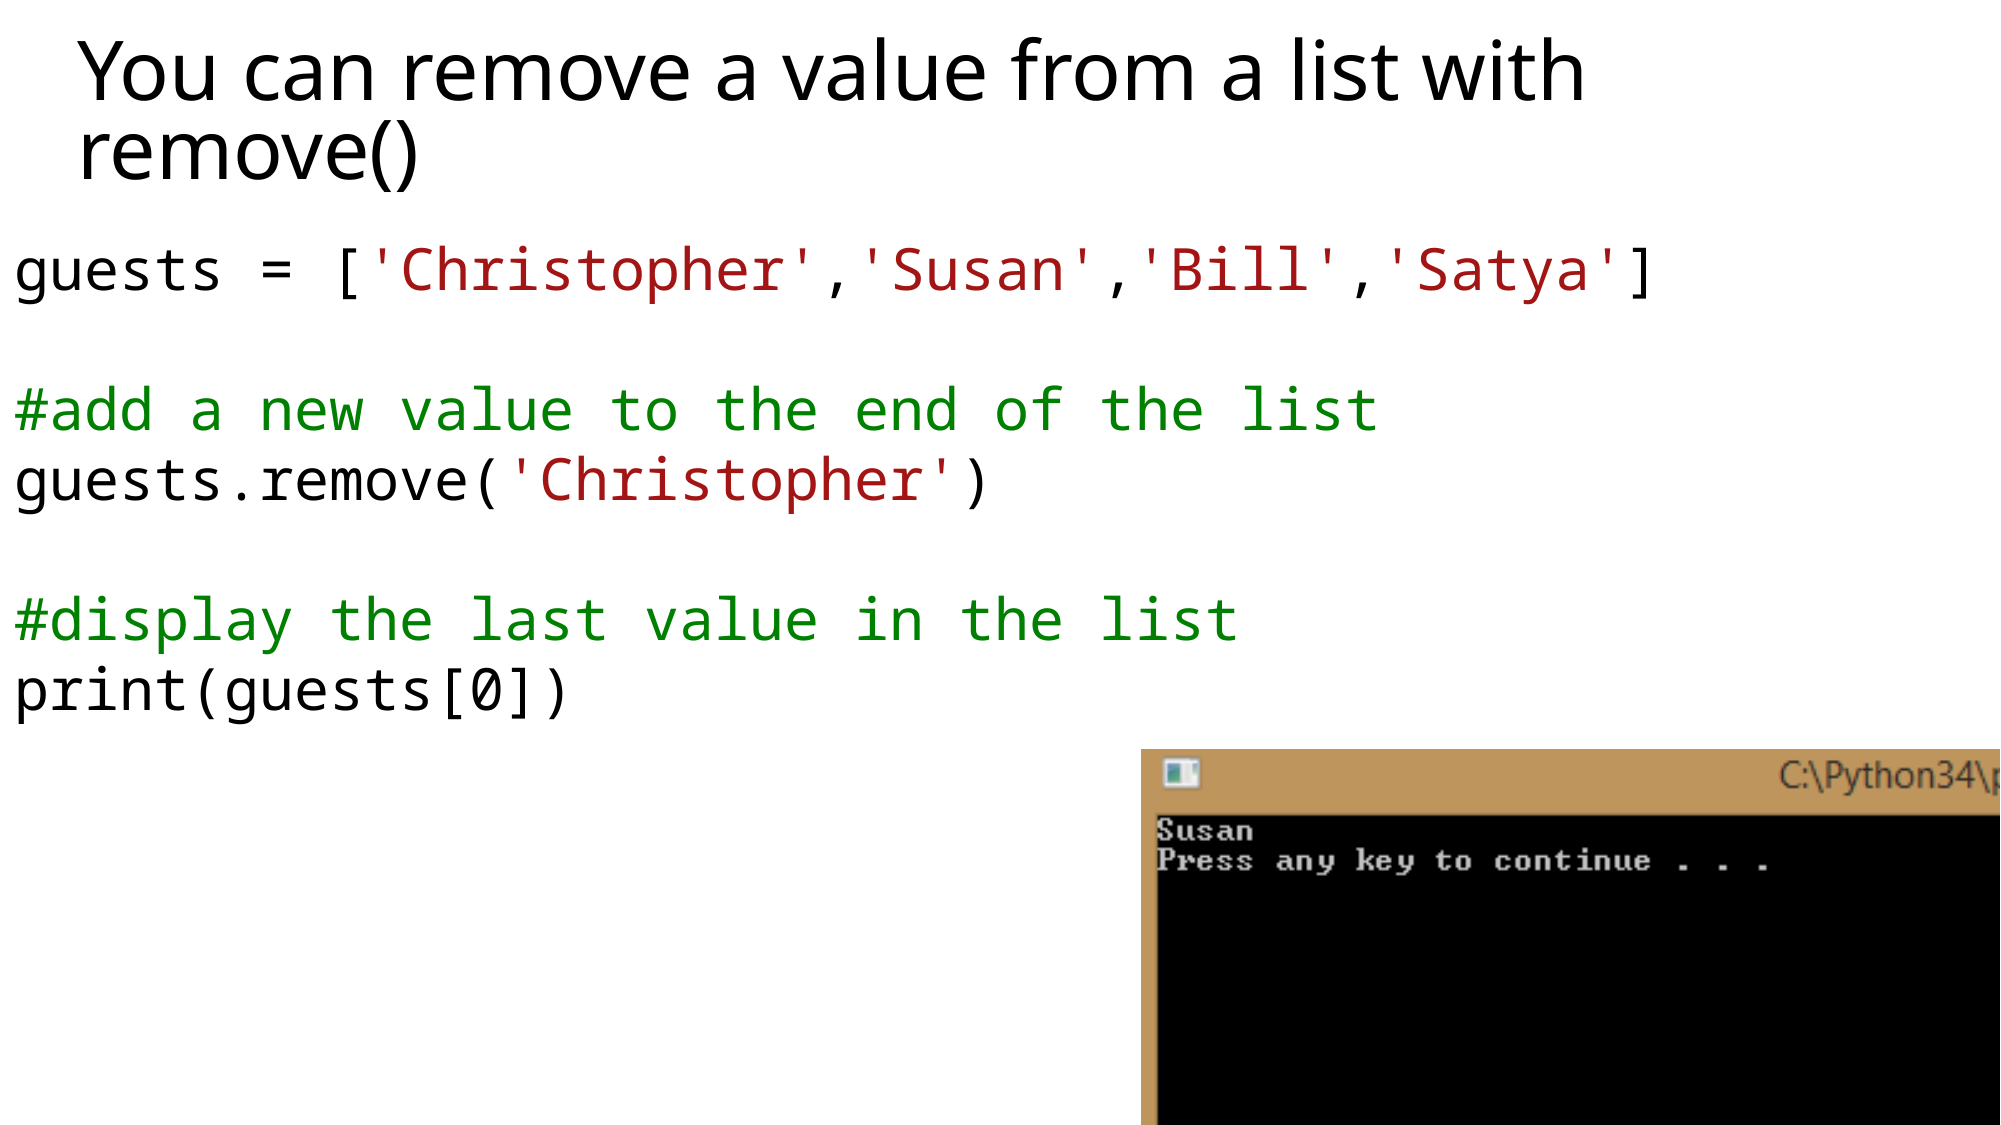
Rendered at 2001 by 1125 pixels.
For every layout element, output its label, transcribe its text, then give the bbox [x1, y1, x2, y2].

title You can remove a value from a list with remove() [62, 29, 1953, 205]
text_box guests = ['Christopher','Susan','Bill','Satya'] #add a new value to the end of the list guests.remove('Christopher') #display the last value in the list print(guests[0]) [0, 224, 1675, 730]
picture [1141, 749, 2000, 1125]
